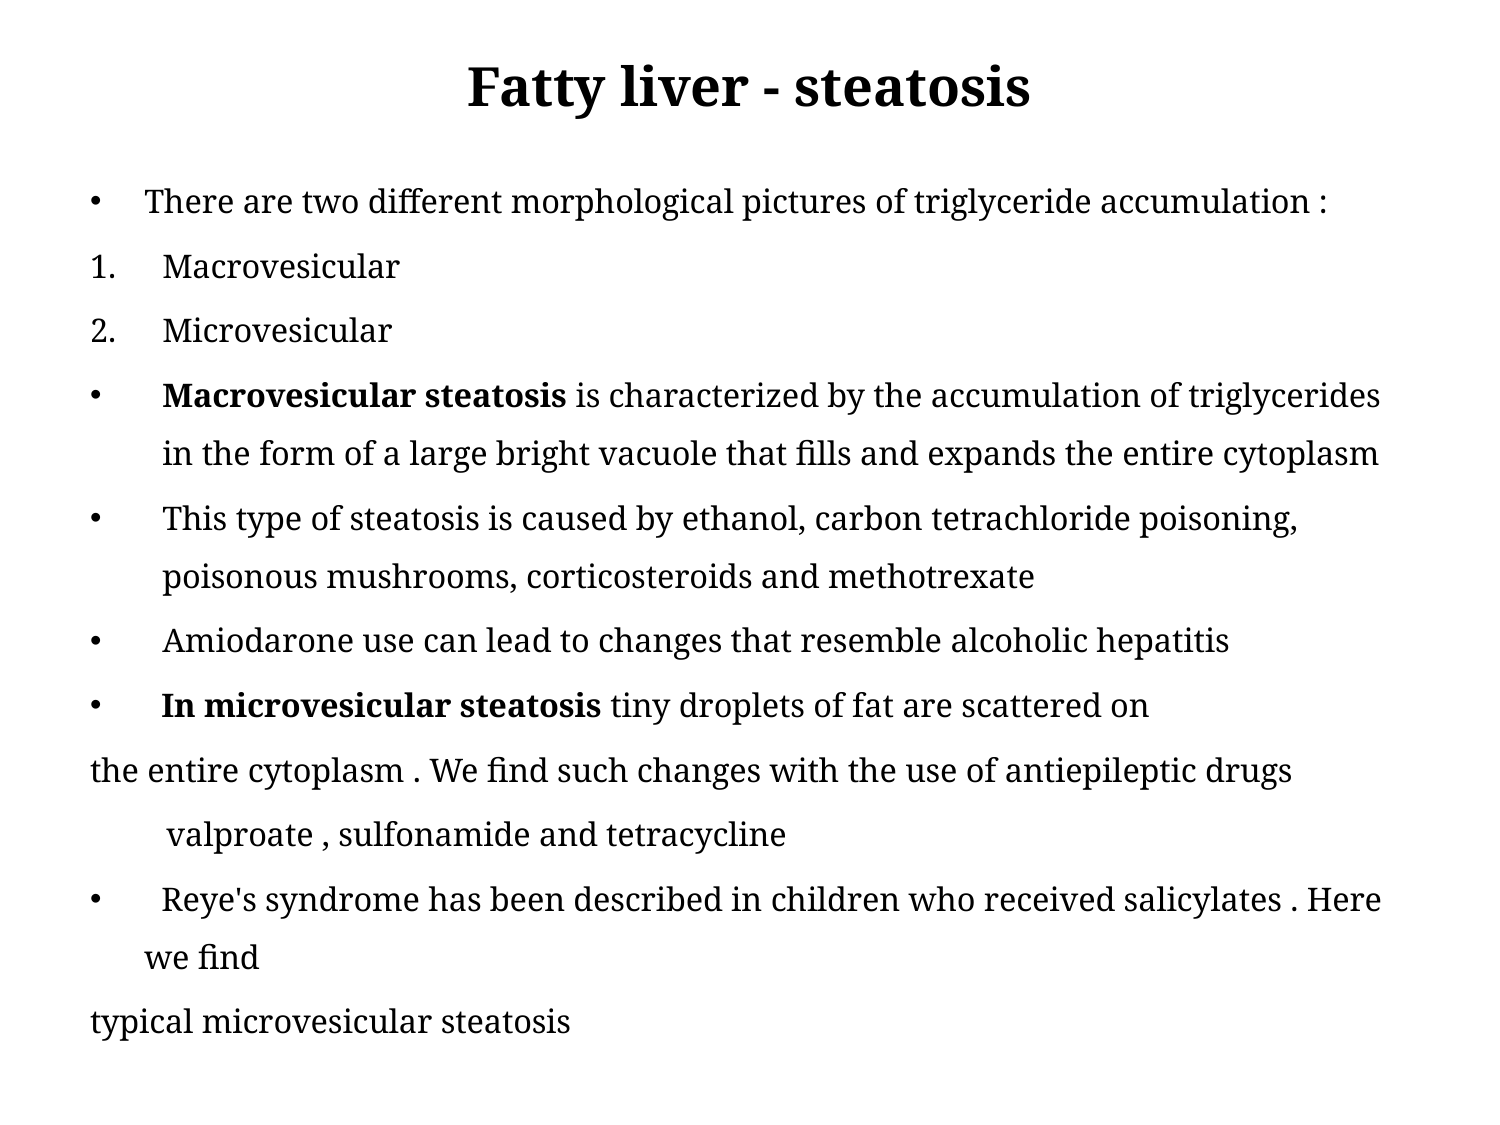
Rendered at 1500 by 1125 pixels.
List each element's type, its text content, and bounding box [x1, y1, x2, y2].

title Fatty liver - steatosis [75, 45, 1425, 125]
list There are two different morphological pictures of triglyceride accumulation : Macrovesicular Microvesicular Macrovesicular steatosis is characterized by the accumulation of triglycerides in the form of a large bright vacuole that fills and expands the entire cytoplasm This type of steatosis is caused by ethanol, carbon tetrachloride poisoning, poisonous mushrooms, corticosteroids and methotrexate Amiodarone use can lead to changes that resemble alcoholic hepatitis In microvesicular steatosis tiny droplets of fat are scattered on the entire cytoplasm . We find such changes with the use of antiepileptic drugs valproate , sulfonamide and tetracycline Reye's syndrome has been described in children who received salicylates . Here we find typical microvesicular steatosis [75, 154, 1425, 1125]
